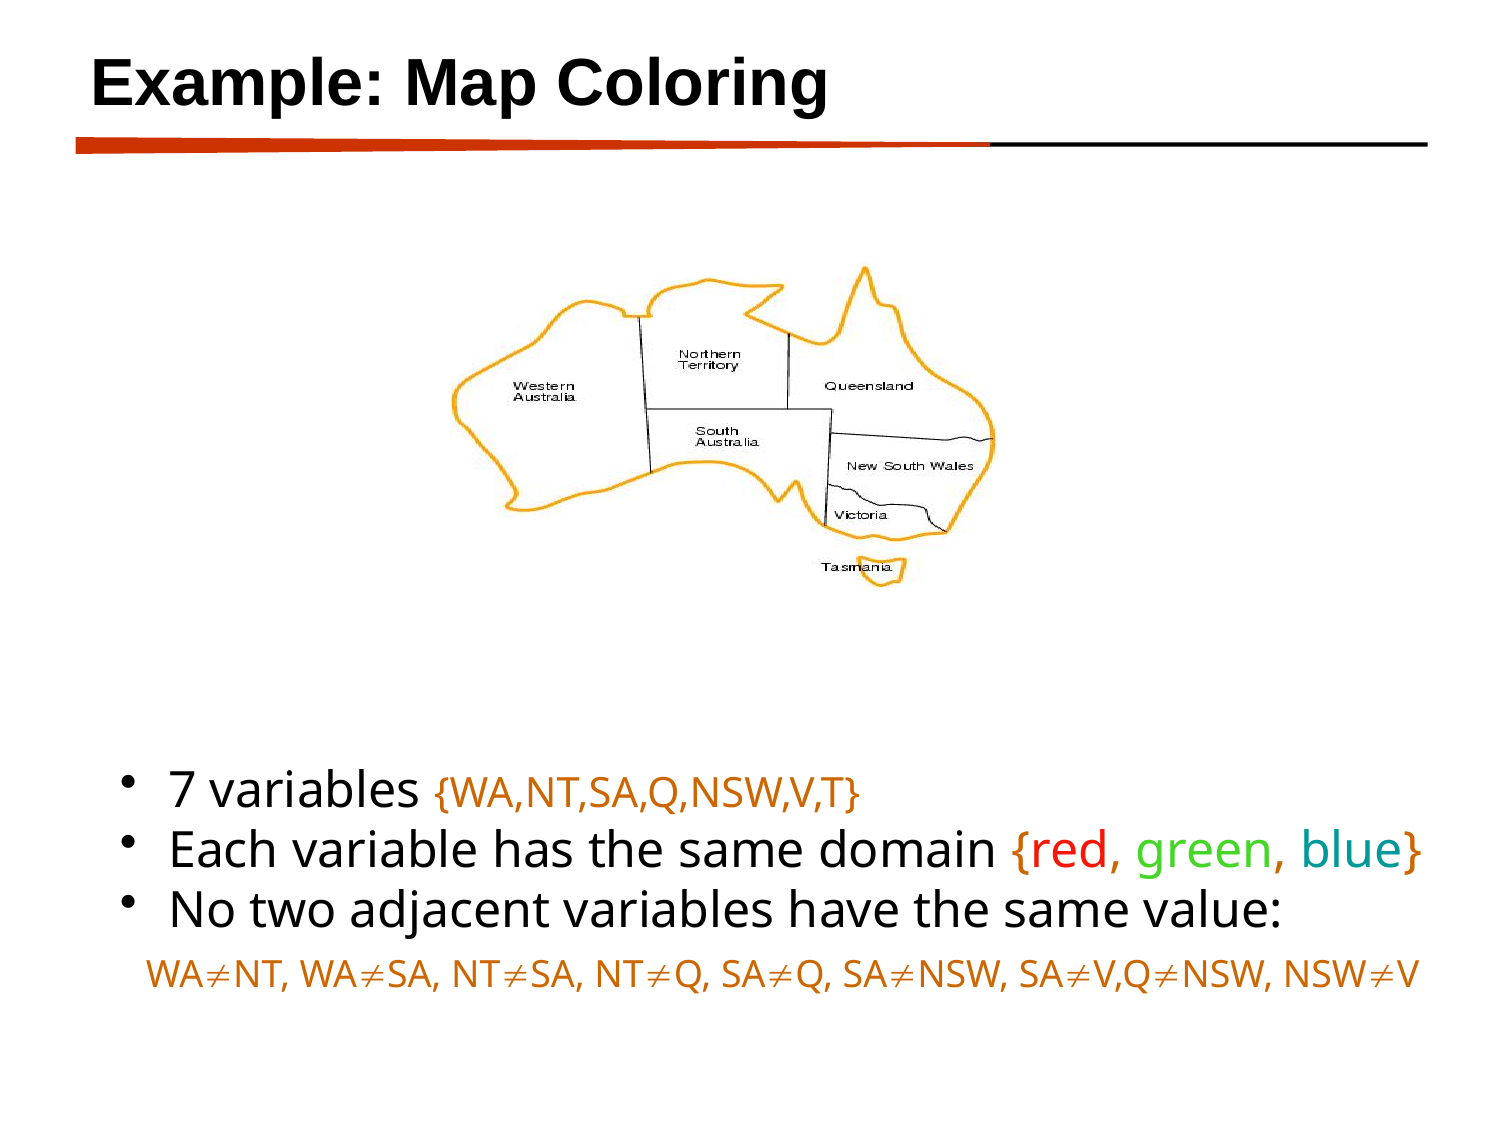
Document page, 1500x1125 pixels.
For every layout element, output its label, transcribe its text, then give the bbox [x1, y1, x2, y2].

title Example: Map Coloring [74, 24, 1426, 133]
picture [449, 262, 999, 588]
text_box 7 variables {WA,NT,SA,Q,NSW,V,T} Each variable has the same domain {red, green, blue} No two adjacent variables have the same value: WANT, WASA, NTSA, NTQ, SAQ, SANSW, SAV,QNSW, NSWV [105, 749, 1437, 1005]
